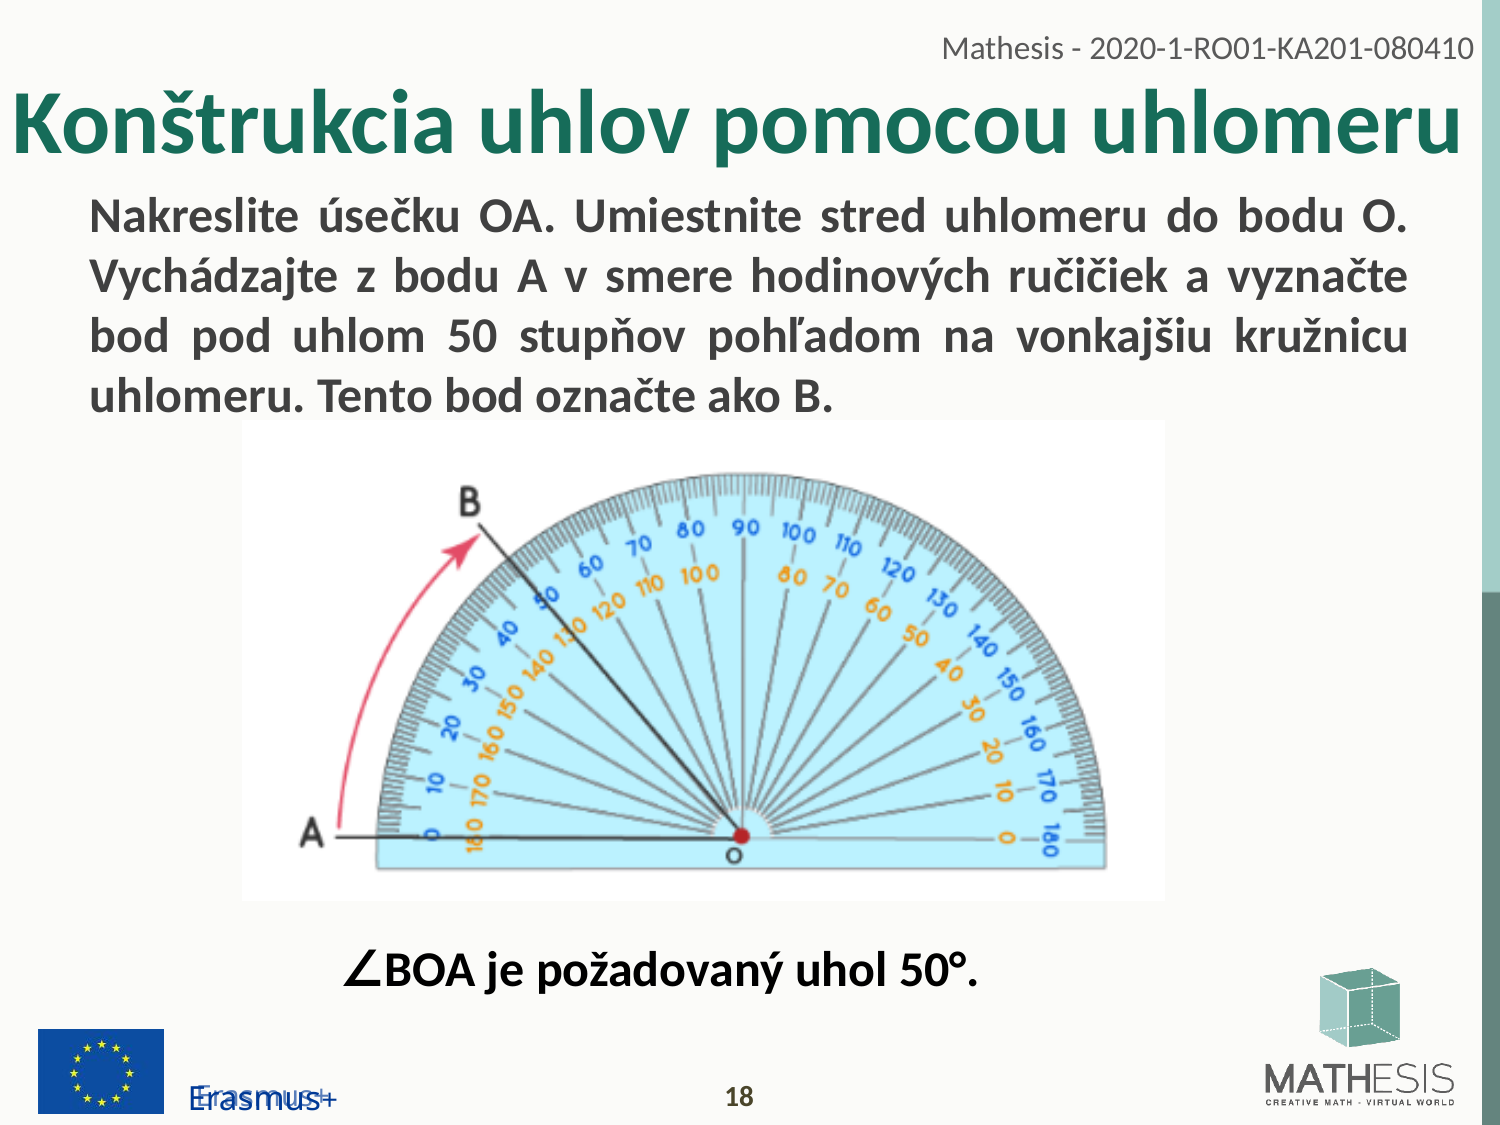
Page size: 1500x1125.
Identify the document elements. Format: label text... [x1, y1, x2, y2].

list Nakreslite úsečku OA. Umiestnite stred uhlomeru do bodu O. Vychádzajte z bodu A v smere hodinových ručičiek a vyznačte bod pod uhlom 50 stupňov pohľadom na vonkajšiu kružnicu uhlomeru. Tento bod označte ako B. [75, 175, 1425, 918]
picture [38, 1029, 164, 1114]
text_box ∠BOA je požadovaný uhol 50°. [324, 929, 1270, 1005]
title Konštrukcia uhlov pomocou uhlomeru [0, 54, 1500, 243]
picture [241, 420, 1165, 901]
